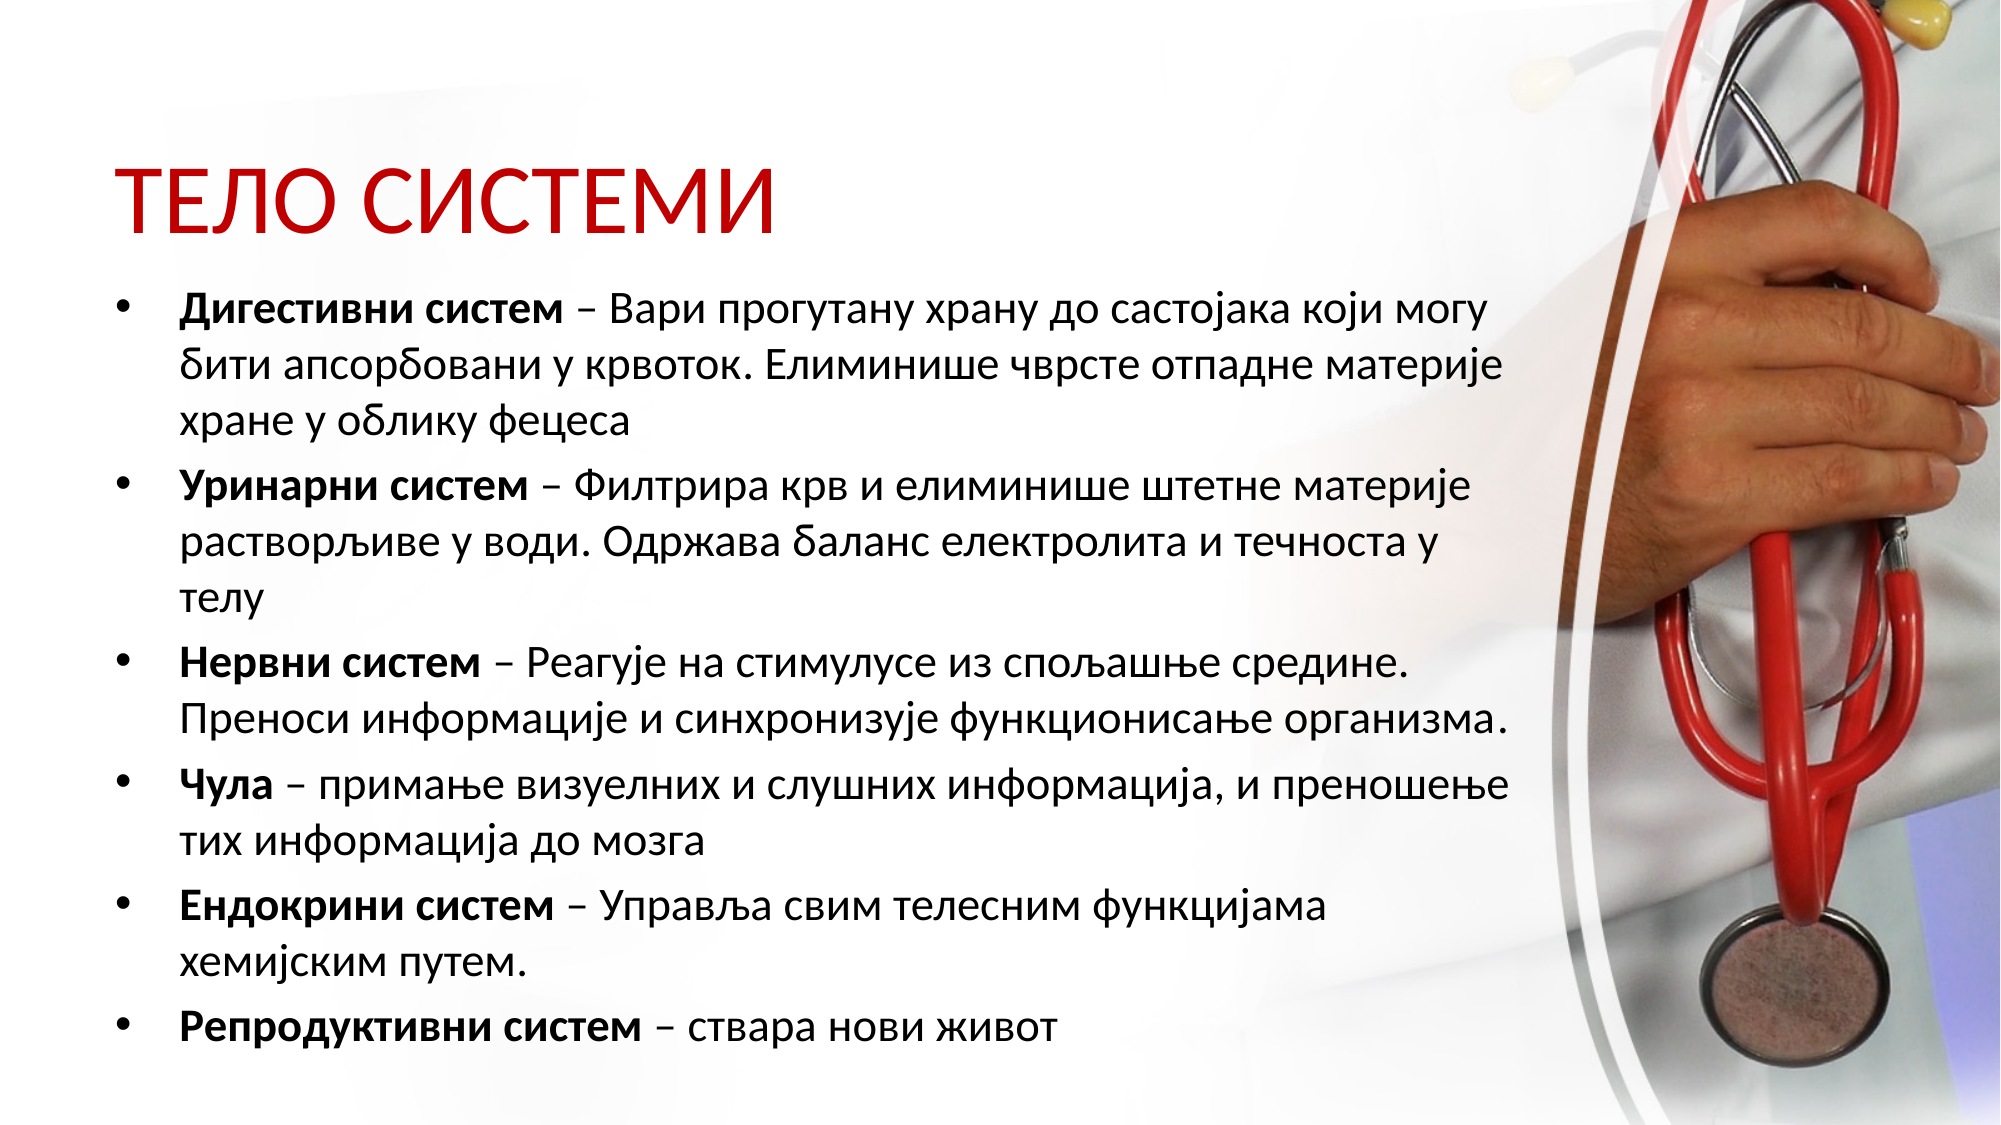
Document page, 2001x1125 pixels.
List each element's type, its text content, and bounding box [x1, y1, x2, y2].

list Дигестивни систем – Вари прогутану храну до састојака који могу бити апсорбовани у крвоток.​ Елиминише чврсте отпадне материје хране у облику фецеса Уринарни систем – Филтрира крв и елиминише штетне материје растворљиве у води. Одржава баланс електролита и течноста у телу Нервни систем – Реагује на стимулусе из спољашње средине. Преноси информације и синхронизује функционисање организма. Чула – примање визуелних и слушних информација, и преношење тих информација до мозга Ендокрини систем – Управља свим телесним функцијама хемијским путем. Репродуктивни систем – ствара нови живот [100, 269, 1537, 1104]
title ТЕЛО СИСТЕМИ [99, 110, 1540, 278]
picture [0, 0, 2001, 1125]
